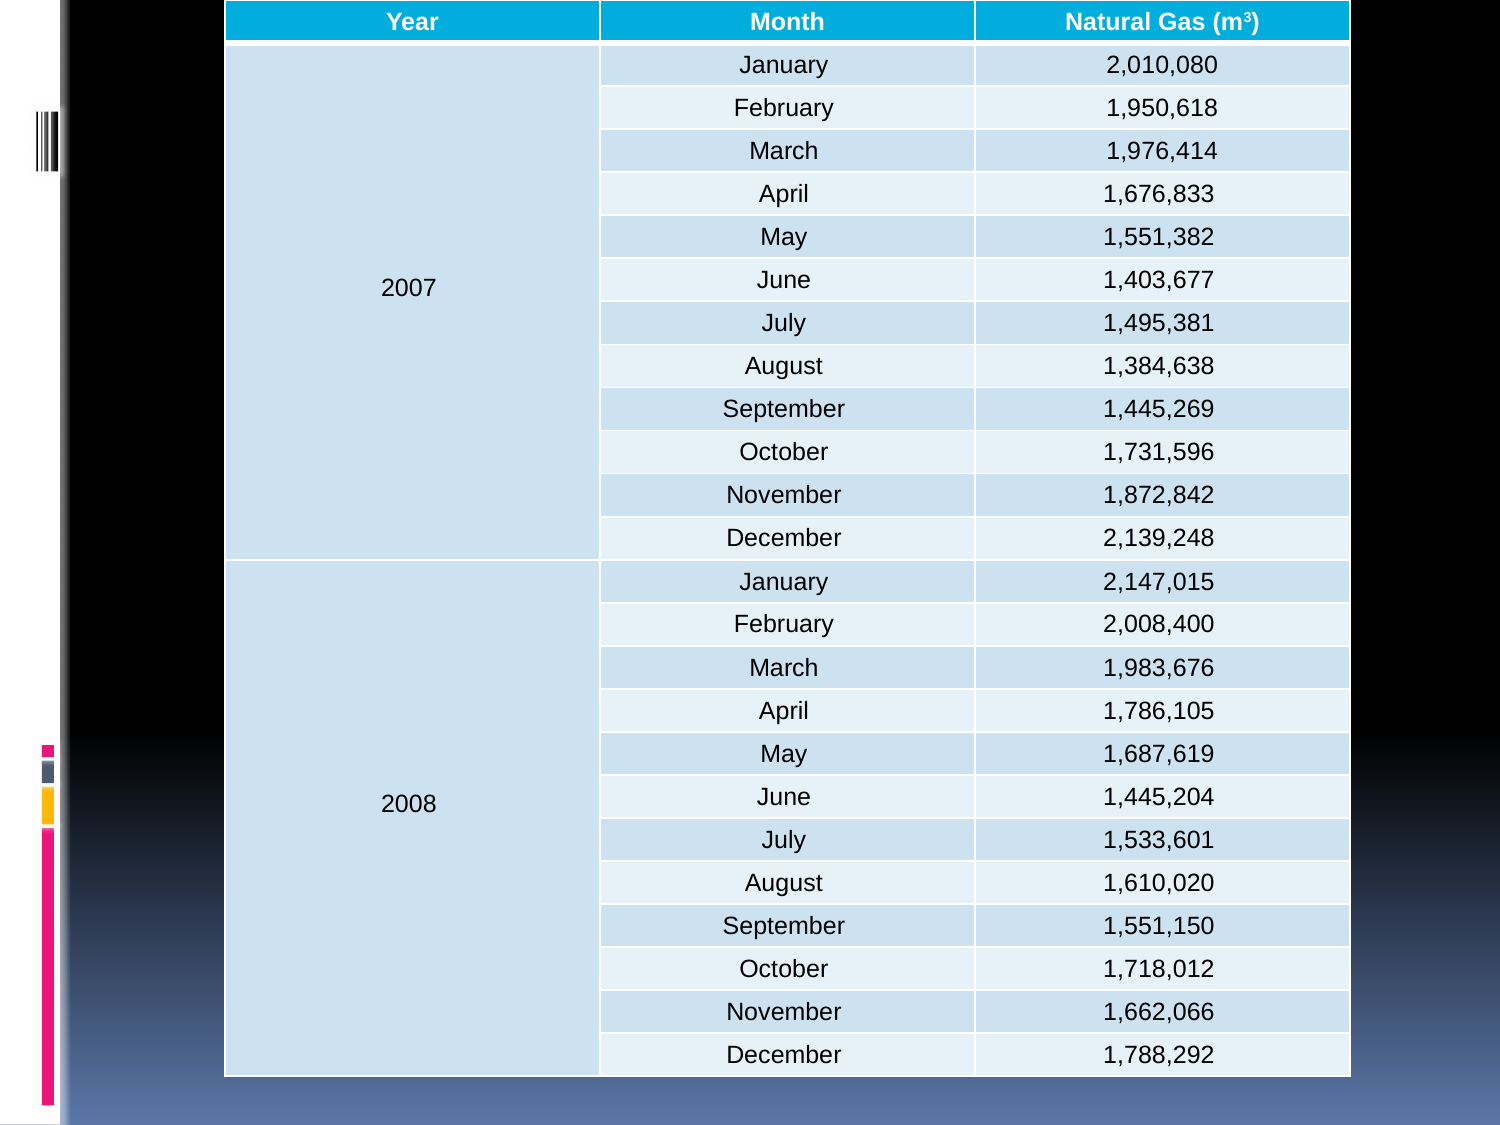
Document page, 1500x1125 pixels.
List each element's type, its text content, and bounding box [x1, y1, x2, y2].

table_cell November [601, 991, 974, 1032]
table_cell August [601, 345, 974, 387]
table_cell 1,662,066 [976, 991, 1349, 1032]
table_cell 1,786,105 [976, 690, 1349, 731]
table_cell May [601, 733, 974, 774]
table_cell January [601, 46, 974, 85]
table_cell March [601, 130, 974, 171]
table_cell June [601, 776, 974, 817]
table_cell 2,010,080 [976, 46, 1349, 85]
table_cell 1,551,382 [976, 216, 1349, 257]
table_cell July [601, 819, 974, 860]
table_cell 1,983,676 [976, 647, 1349, 688]
table_cell September [601, 388, 974, 430]
table_cell 1,950,618 [976, 87, 1349, 128]
table_cell September [601, 905, 974, 946]
table_header Month [601, 1, 974, 40]
table_cell May [601, 216, 974, 257]
table_cell June [601, 259, 974, 300]
table_header Year [226, 1, 599, 40]
table_cell 1,403,677 [976, 259, 1349, 300]
table_cell April [601, 173, 974, 214]
table_header Natural Gas (m3) [976, 1, 1349, 40]
table_cell 1,445,269 [976, 388, 1349, 430]
table_cell 1,687,619 [976, 733, 1349, 774]
table_cell 2,139,248 [976, 518, 1349, 559]
table_cell 1,788,292 [976, 1034, 1349, 1075]
table_cell February [601, 604, 974, 645]
table_cell December [601, 518, 974, 559]
table_cell 1,676,833 [976, 173, 1349, 214]
table_cell August [601, 862, 974, 903]
table_cell October [601, 948, 974, 989]
table_cell 1,551,150 [976, 905, 1349, 946]
table_cell 1,718,012 [976, 948, 1349, 989]
table_cell 1,445,204 [976, 776, 1349, 817]
table_cell 1,495,381 [976, 302, 1349, 344]
table_cell 1,976,414 [976, 130, 1349, 171]
table_cell April [601, 690, 974, 731]
table_cell December [601, 1034, 974, 1075]
table_cell 1,731,596 [976, 431, 1349, 473]
table_cell October [601, 431, 974, 473]
table_cell 2008 [226, 561, 599, 1075]
table_cell January [601, 561, 974, 602]
table_cell 1,384,638 [976, 345, 1349, 387]
table_cell July [601, 302, 974, 344]
table_cell 1,533,601 [976, 819, 1349, 860]
table_cell February [601, 87, 974, 128]
table_cell 2,147,015 [976, 561, 1349, 602]
table_cell March [601, 647, 974, 688]
table_cell 1,872,842 [976, 474, 1349, 516]
table_cell November [601, 474, 974, 516]
table_cell 2007 [226, 46, 599, 559]
table_cell 1,610,020 [976, 862, 1349, 903]
table_cell 2,008,400 [976, 604, 1349, 645]
